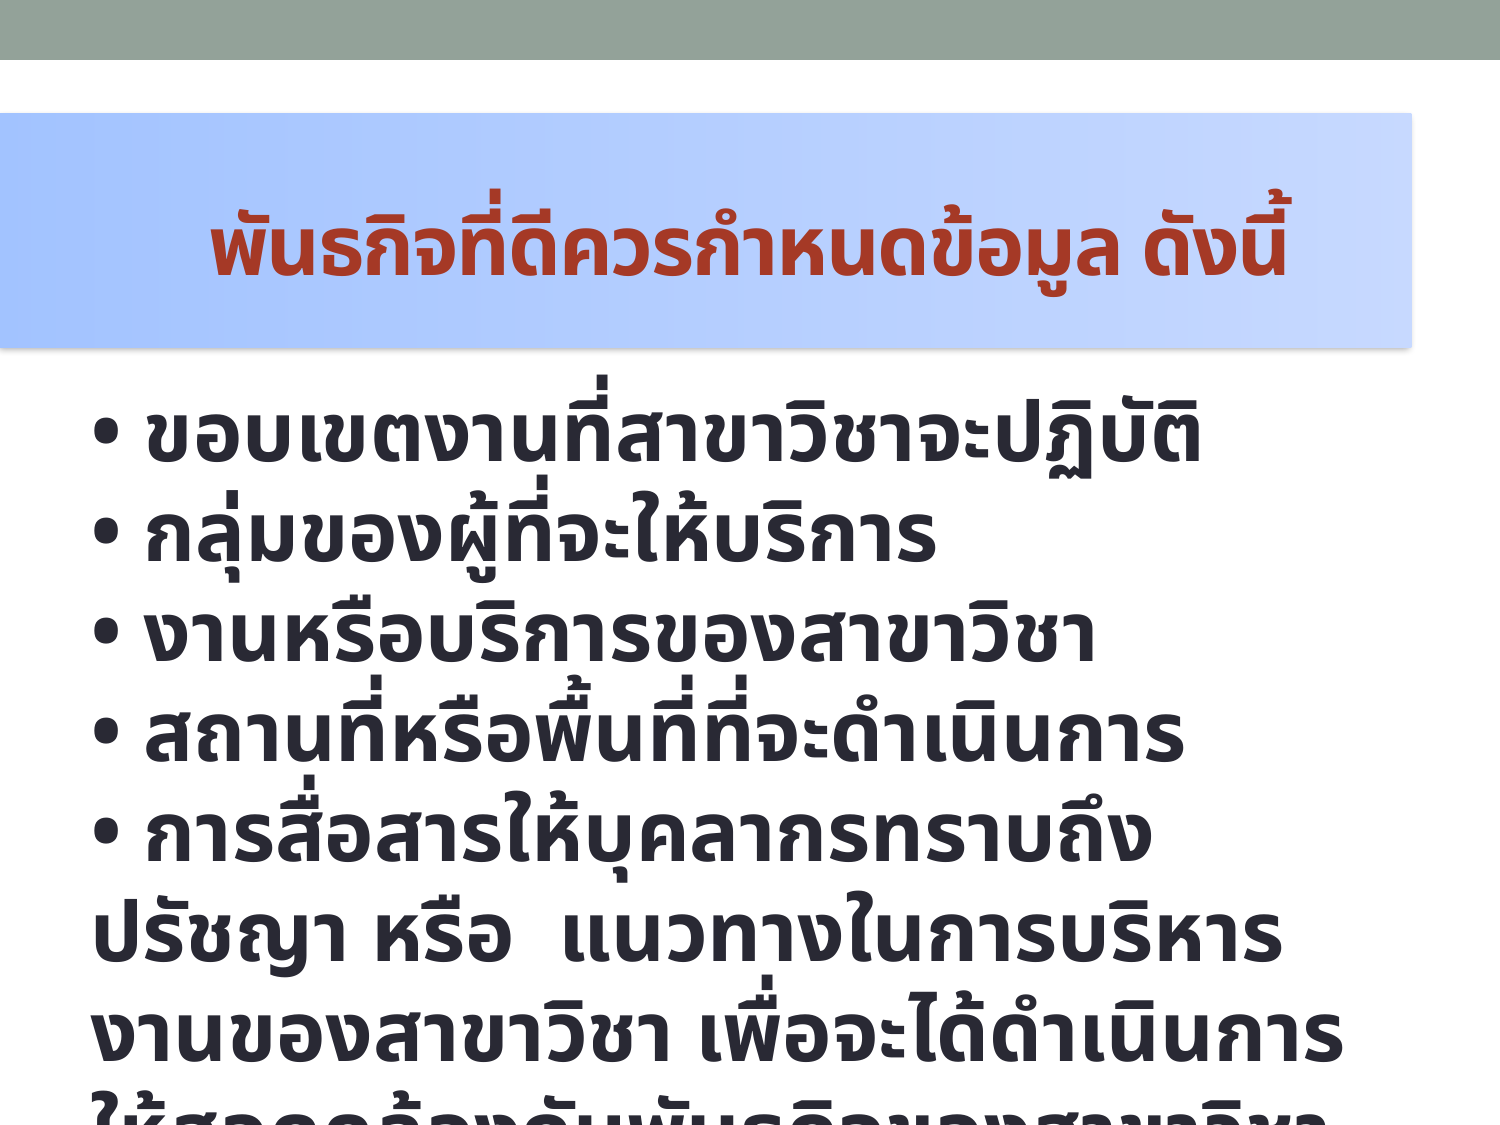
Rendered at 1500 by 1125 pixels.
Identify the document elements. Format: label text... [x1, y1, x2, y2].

text_box [0, 111, 1414, 349]
list • ขอบเขตงานที่สาขาวิชาจะปฏิบัติ • กลุ่มของผู้ที่จะให้บริการ • งานหรือบริการของสาขาวิชา • สถานที่หรือพื้นที่ที่จะดำเนินการ • การสื่อสารให้บุคลากรทราบถึงปรัชญา หรือ แนวทางในการบริหารงานของสาขาวิชา เพื่อจะได้ดำเนินการให้สอดคล้องกับพันธกิจของสาขาวิชา [75, 370, 1425, 1083]
title พันธกิจที่ดีควรกำหนดข้อมูล ดังนี้ [75, 160, 1425, 324]
